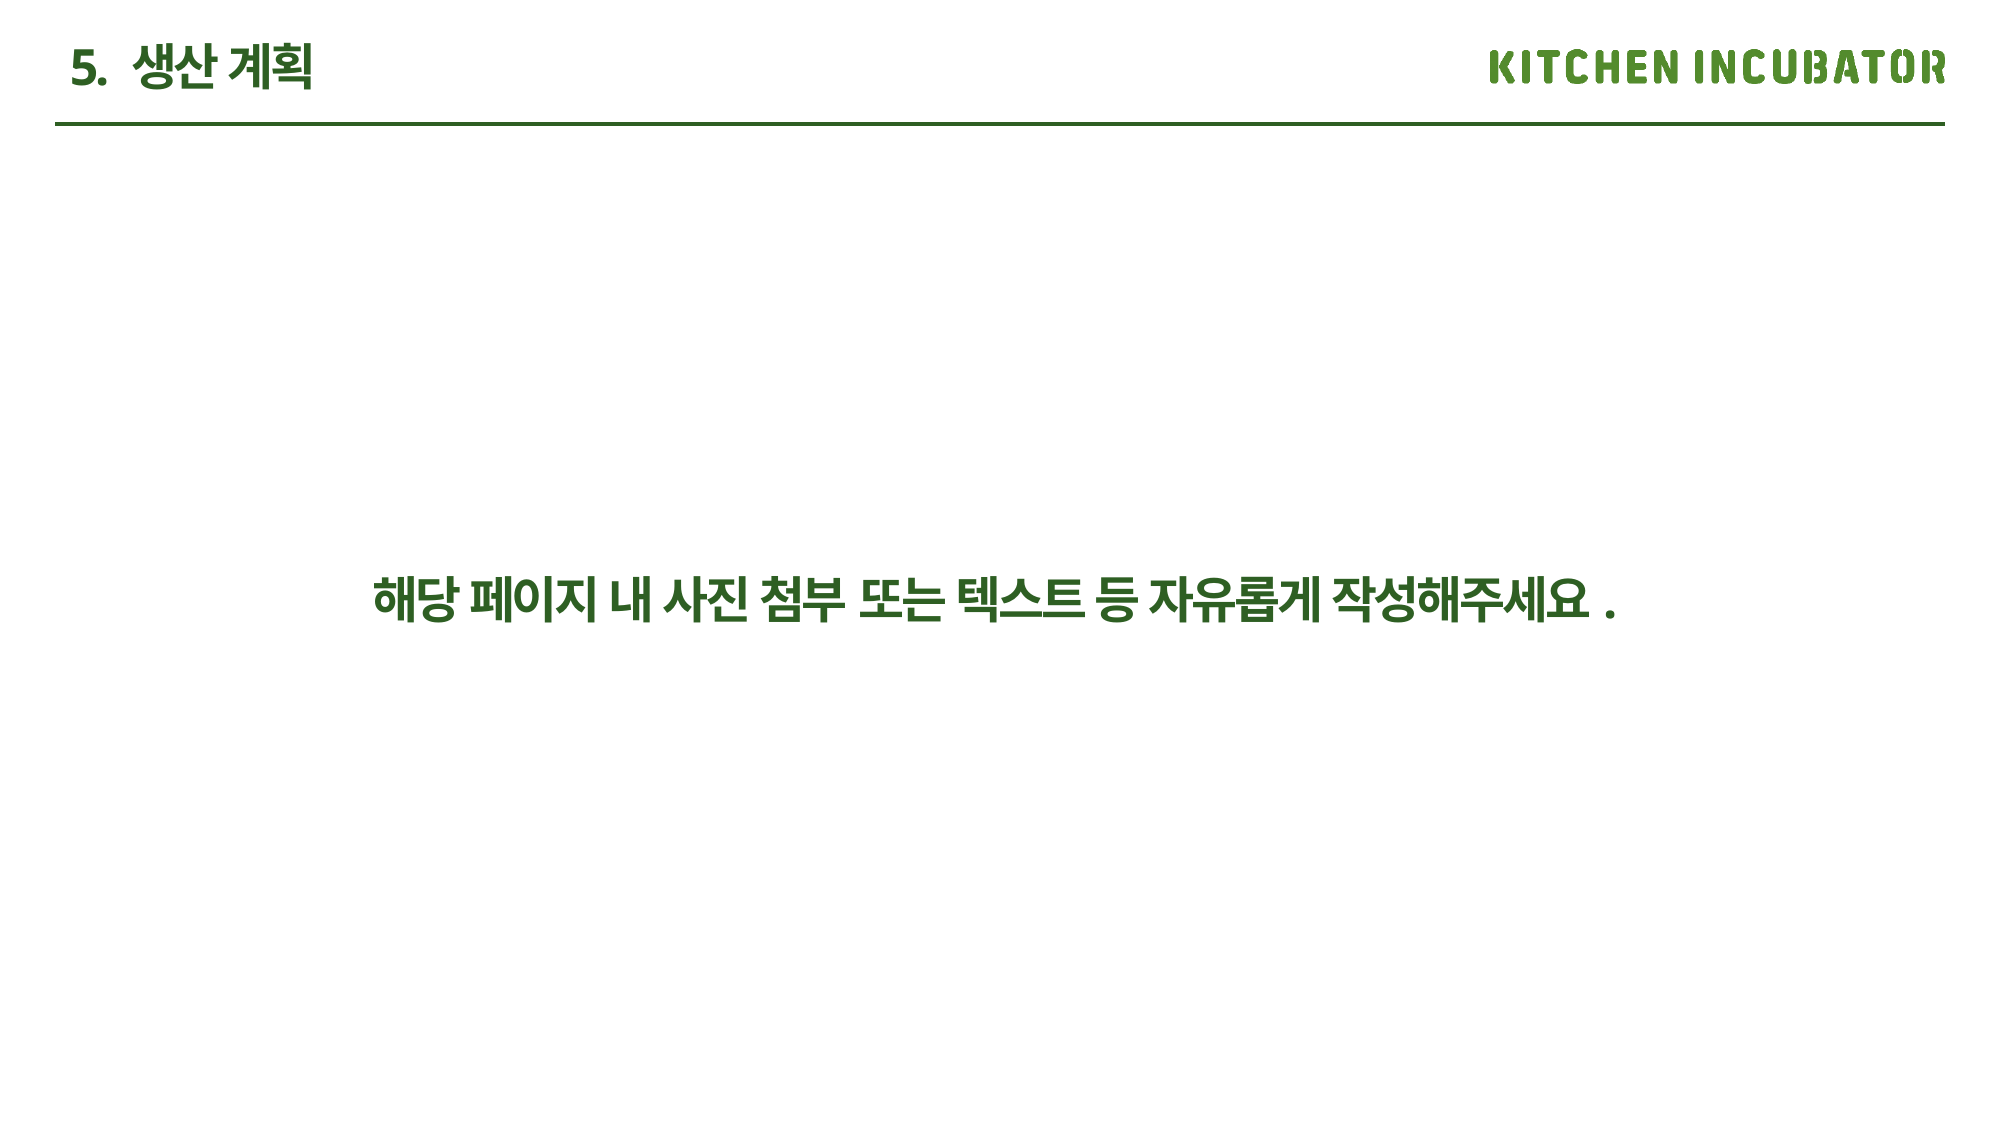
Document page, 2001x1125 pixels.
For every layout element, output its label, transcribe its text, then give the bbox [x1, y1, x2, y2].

picture [1490, 49, 1945, 84]
text_box 해당 페이지 내 사진 첨부 또는 텍스트 등 자유롭게 작성해주세요. [1001, 561, 1728, 636]
text_box 해당 페이지 내 사진 첨부 또는 텍스트 등 자유롭게 작성해주세요. [272, 561, 999, 636]
text_box 5. 생산 계획 [55, 27, 610, 103]
